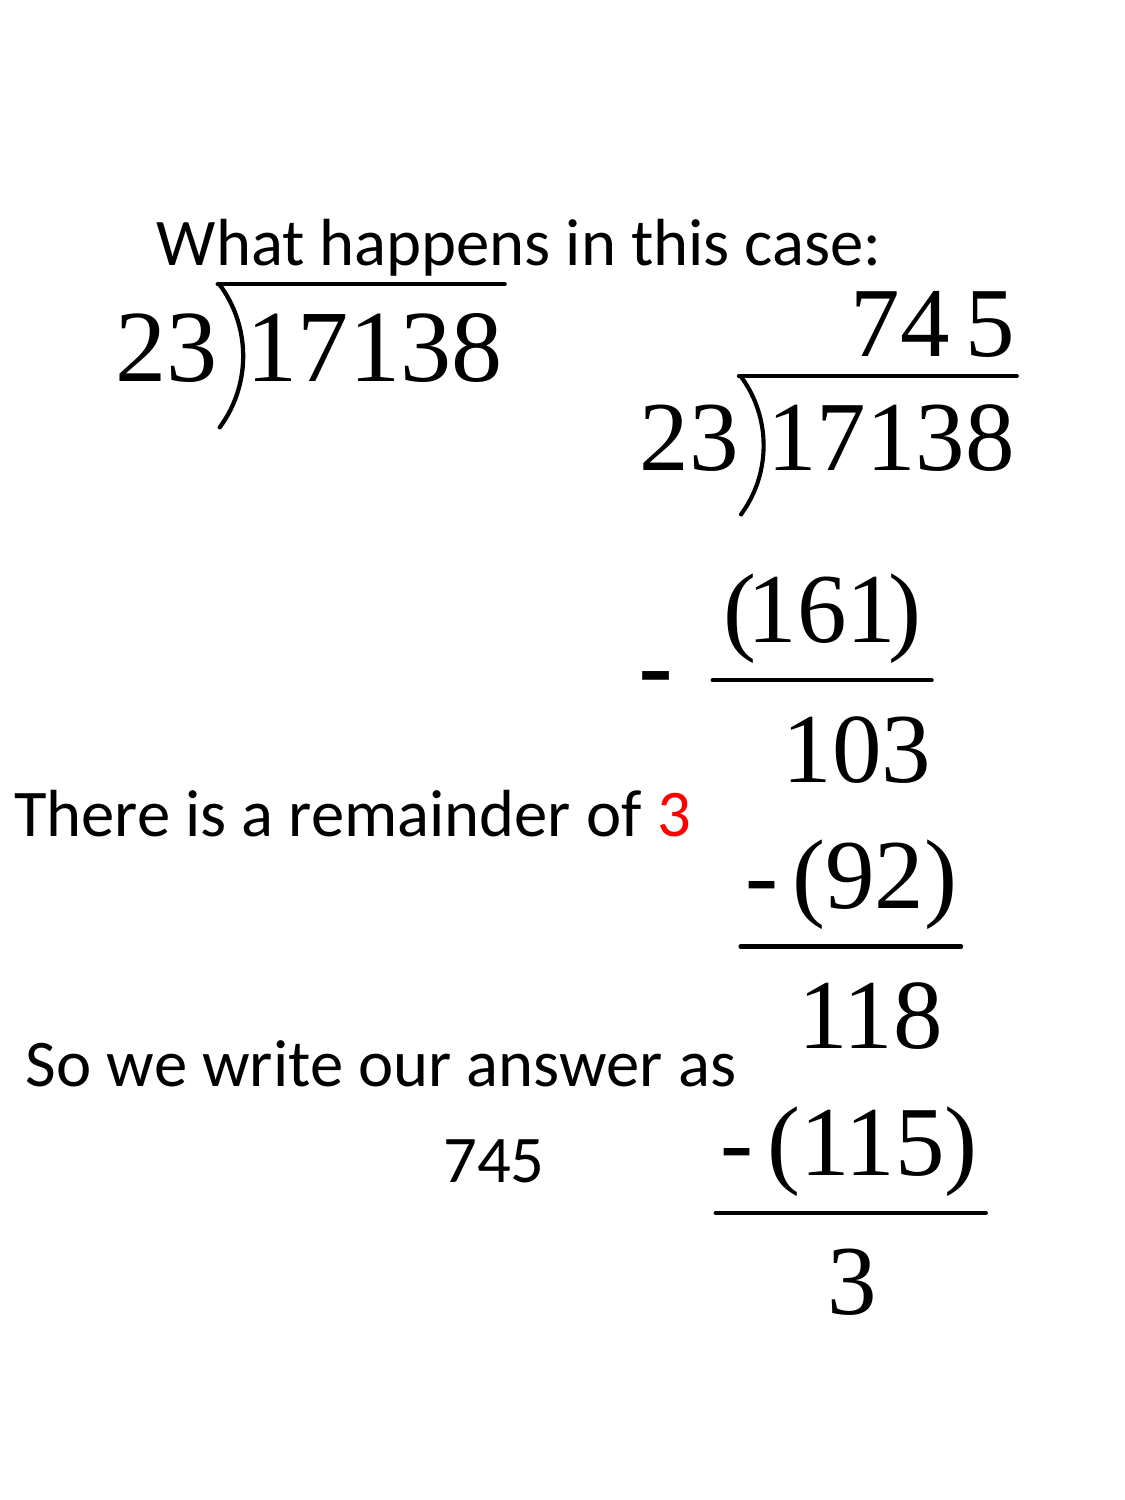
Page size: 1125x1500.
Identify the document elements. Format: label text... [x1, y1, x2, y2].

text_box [0, 1012, 763, 1239]
text_box There is a remainder of 3 [0, 762, 619, 858]
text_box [624, 262, 1038, 1335]
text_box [99, 262, 527, 451]
text_box What happens in this case: [142, 191, 897, 287]
